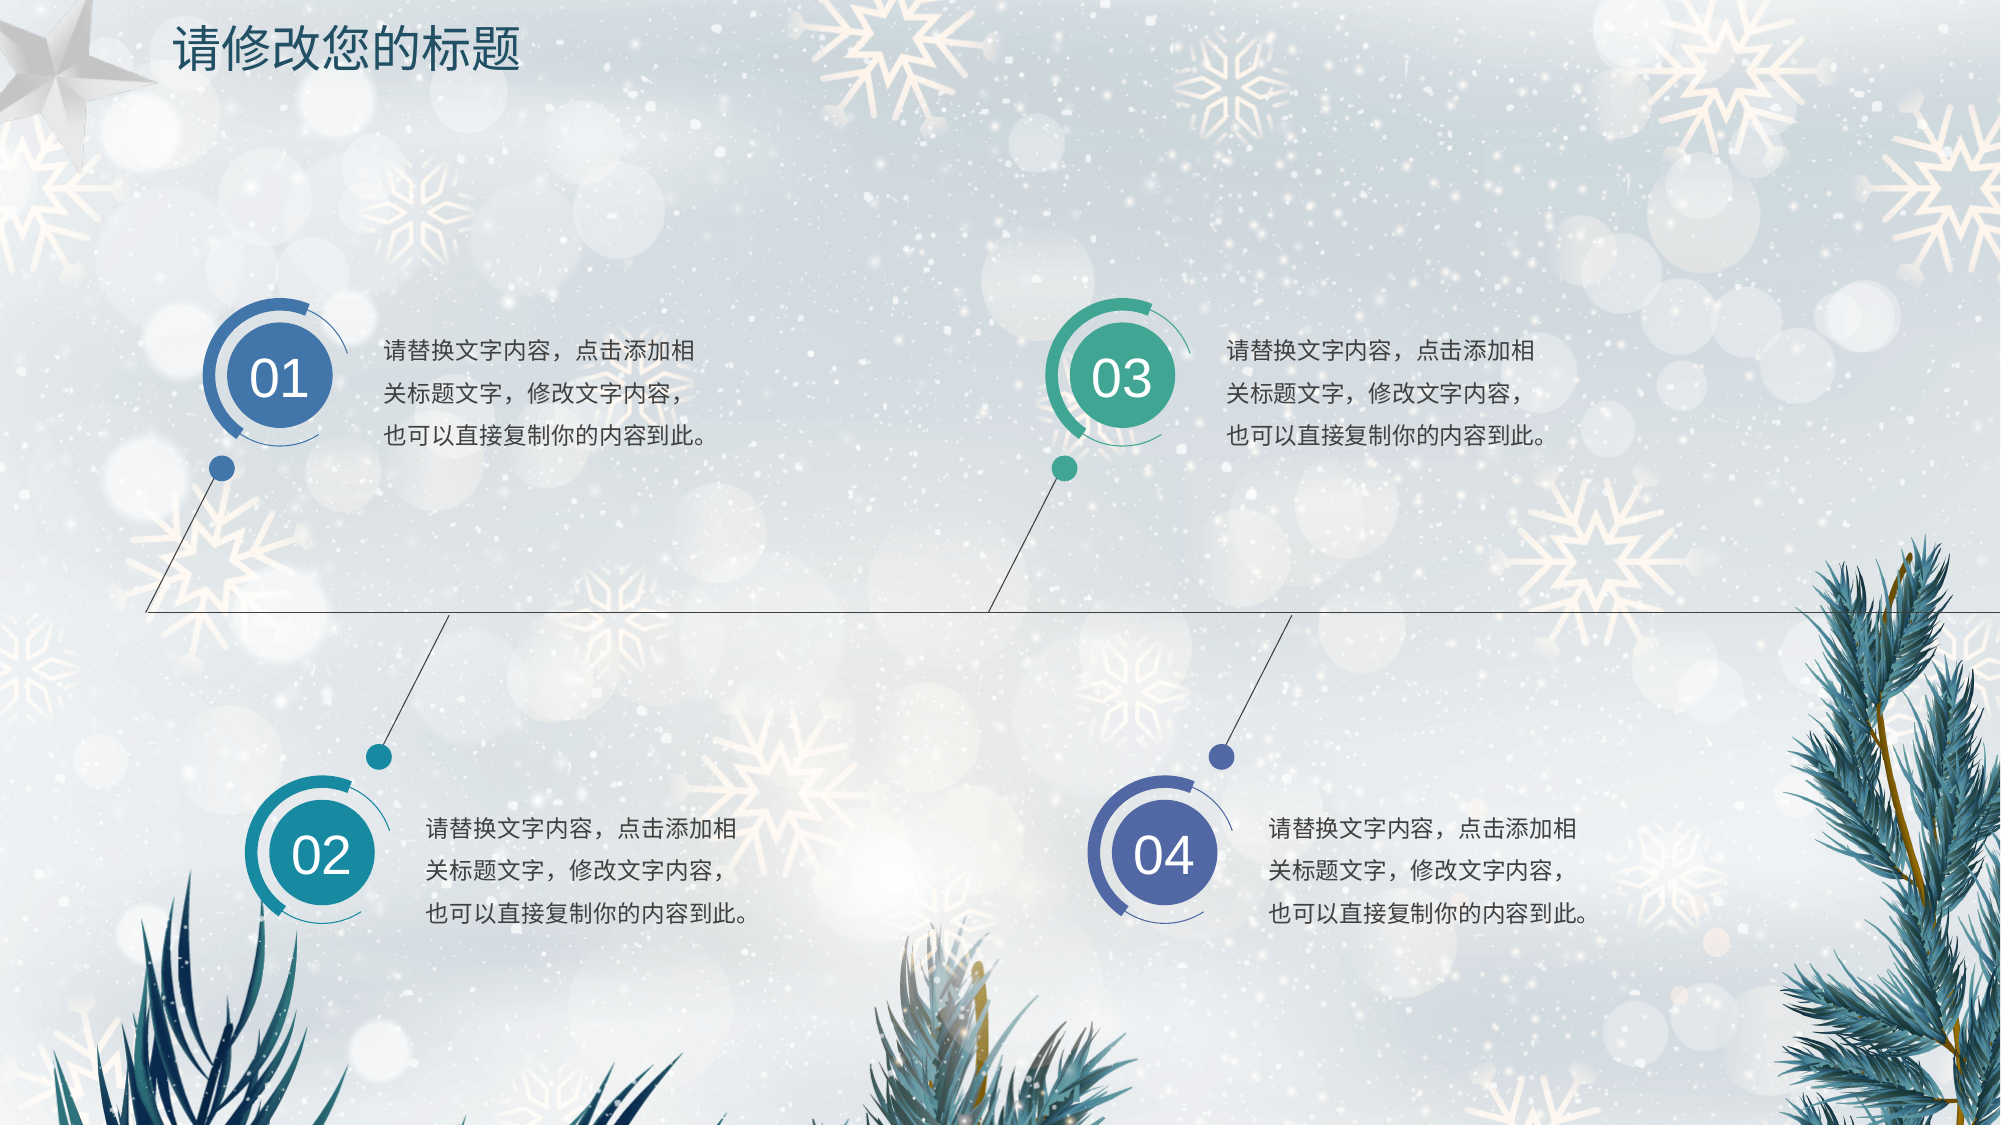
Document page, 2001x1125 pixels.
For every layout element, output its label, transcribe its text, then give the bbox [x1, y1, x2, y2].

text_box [1221, 615, 1292, 754]
text_box 请替换文字内容，点击添加相关标题文字，修改文字内容，也可以直接复制你的内容到此。 [1211, 314, 1550, 457]
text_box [378, 615, 450, 754]
text_box [364, 743, 393, 771]
text_box 请替换文字内容，点击添加相关标题文字，修改文字内容，也可以直接复制你的内容到此。 [411, 791, 752, 935]
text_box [1093, 781, 1236, 924]
text_box 请替换文字内容，点击添加相关标题文字，修改文字内容，也可以直接复制你的内容到此。 [1253, 791, 1592, 935]
text_box [1050, 454, 1079, 483]
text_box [988, 474, 1059, 613]
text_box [1051, 304, 1194, 447]
text_box 请修改您的标题 [157, 10, 847, 86]
picture [0, 0, 2001, 1125]
text_box [207, 454, 236, 483]
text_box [145, 474, 217, 613]
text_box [251, 781, 393, 924]
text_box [208, 304, 351, 447]
text_box 请替换文字内容，点击添加相关标题文字，修改文字内容，也可以直接复制你的内容到此。 [368, 314, 710, 457]
text_box [1207, 743, 1236, 771]
